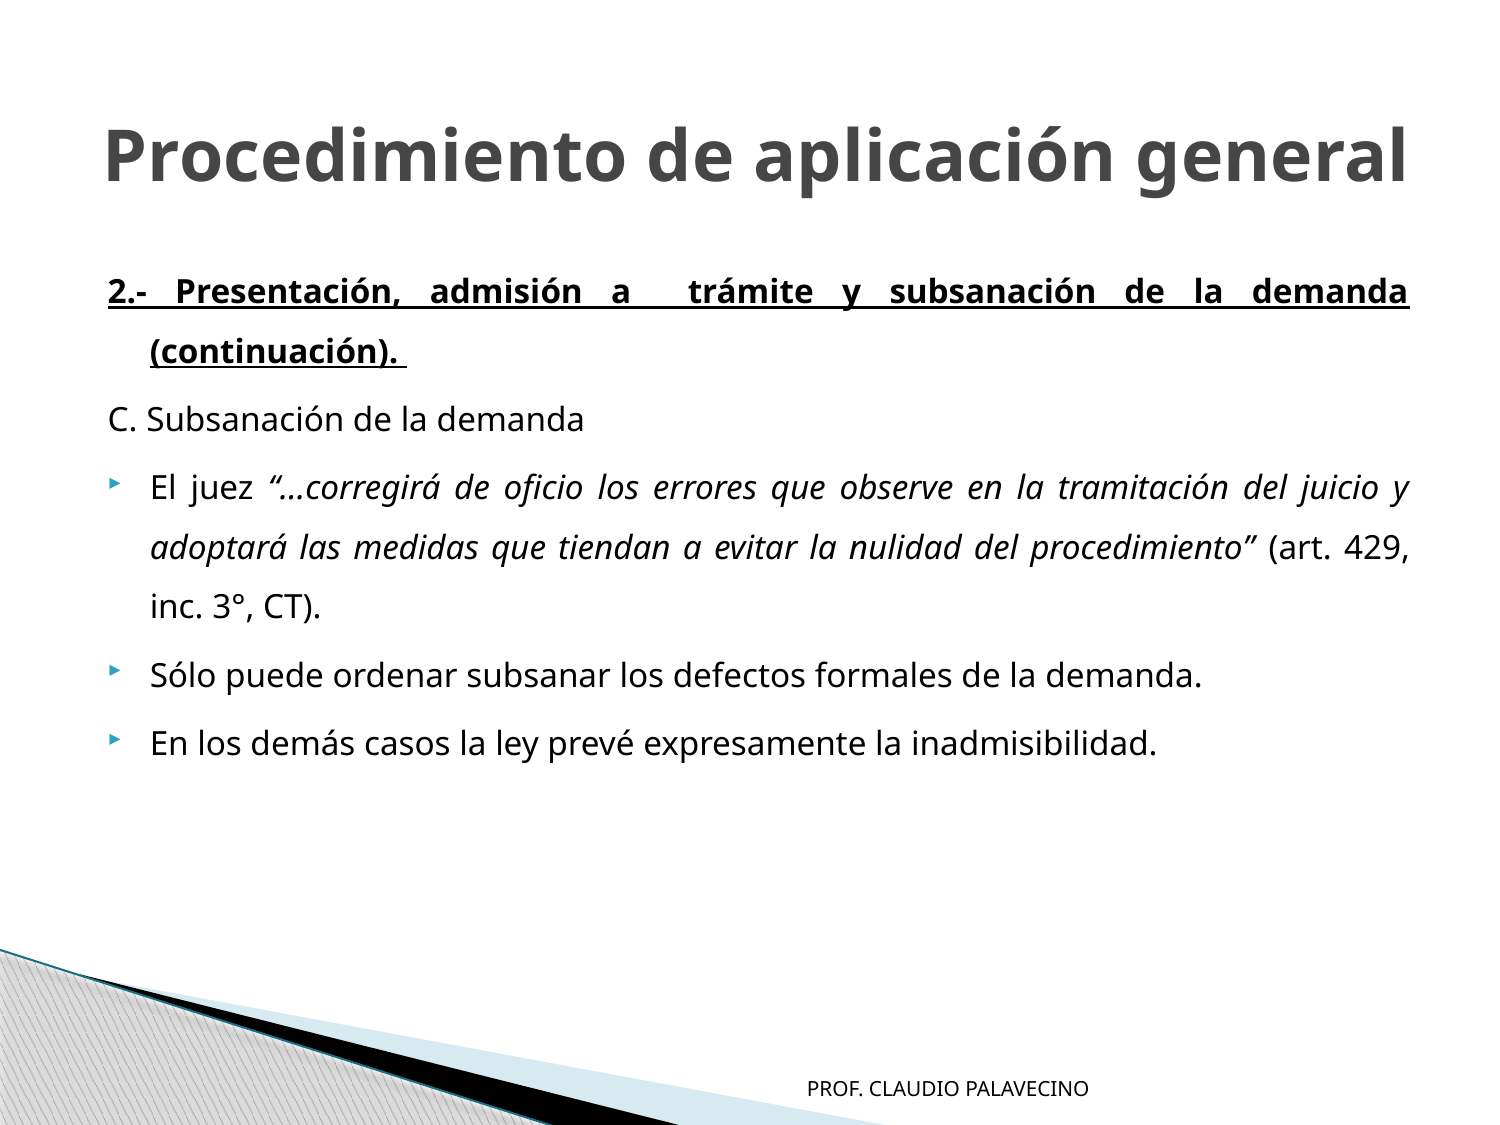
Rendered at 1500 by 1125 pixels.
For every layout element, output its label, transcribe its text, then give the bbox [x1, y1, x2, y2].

footer PROF. CLAUDIO PALAVECINO [718, 1051, 1105, 1112]
list 2.- Presentación, admisión a trámite y subsanación de la demanda (continuación). C. Subsanación de la demanda El juez “…corregirá de oficio los errores que observe en la tramitación del juicio y adoptará las medidas que tiendan a evitar la nulidad del procedimiento” (art. 429, inc. 3°, CT). Sólo puede ordenar subsanar los defectos formales de la demanda. En los demás casos la ley prevé expresamente la inadmisibilidad. [75, 243, 1425, 986]
title Procedimiento de aplicación general [82, 58, 1432, 247]
